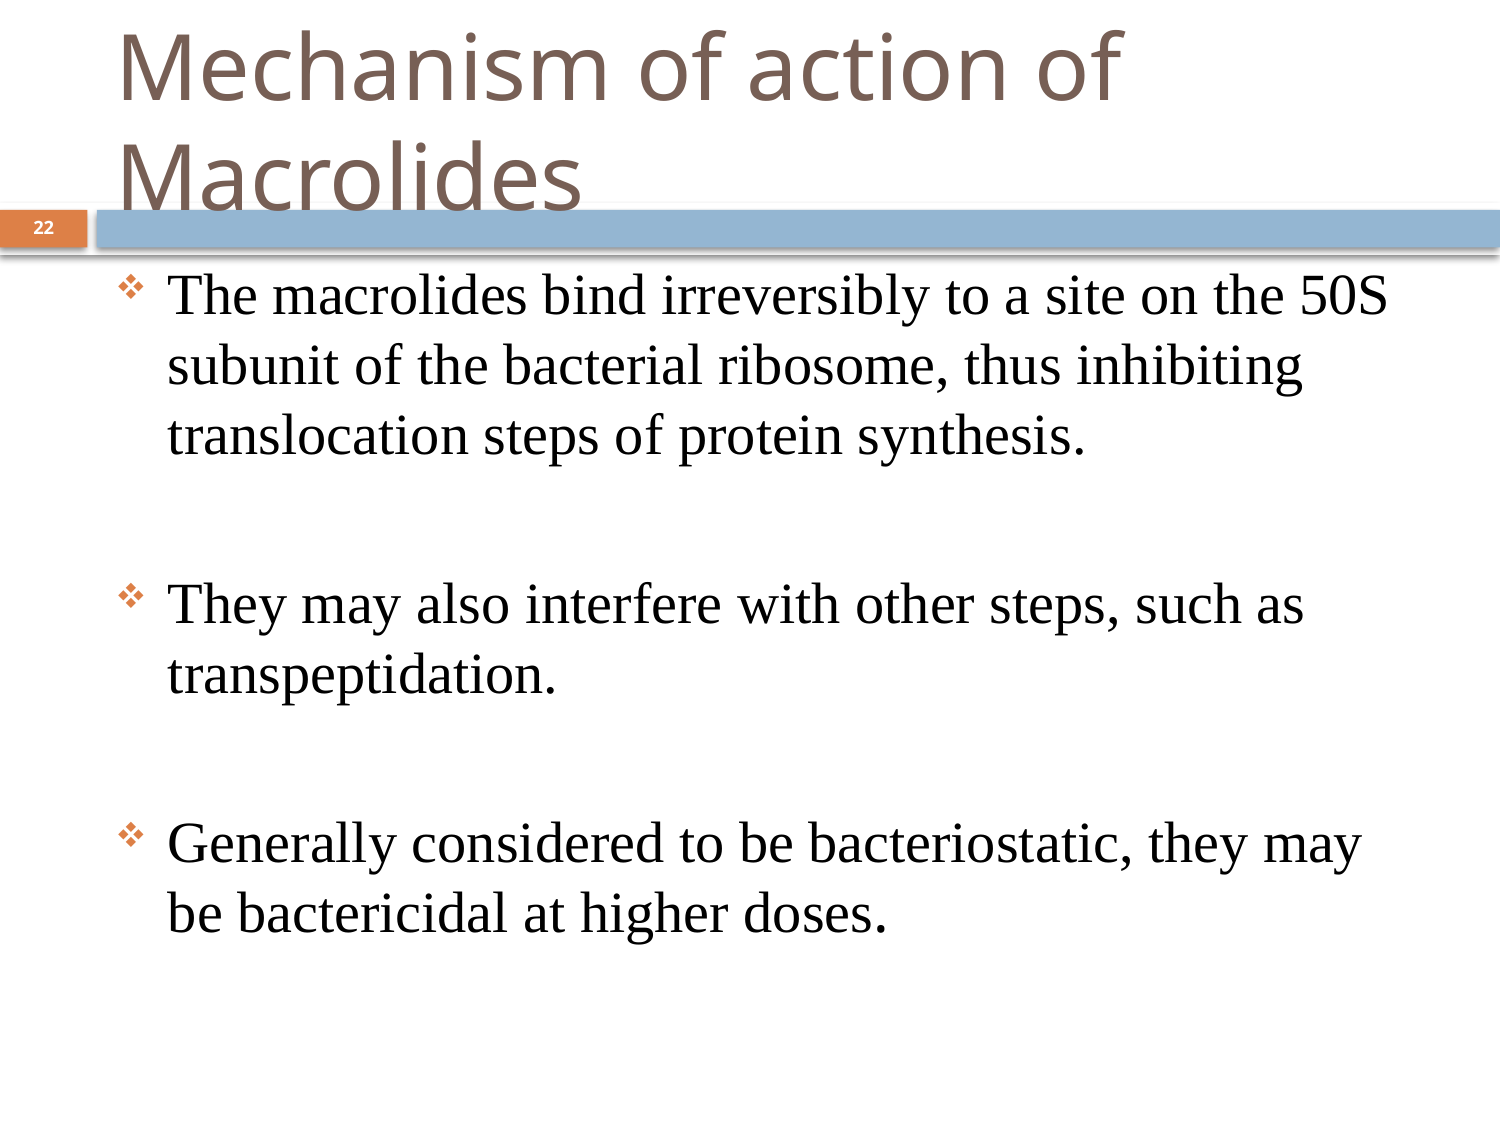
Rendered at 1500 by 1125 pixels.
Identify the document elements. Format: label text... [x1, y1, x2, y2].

slide_number 22 [0, 208, 88, 249]
title Mechanism of action of Macrolides [100, 37, 1438, 200]
list The macrolides bind irreversibly to a site on the 50S subunit of the bacterial ribosome, thus inhibiting translocation steps of protein synthesis. They may also interfere with other steps, such as transpeptidation. Generally considered to be bacteriostatic, they may be bactericidal at higher doses. [100, 248, 1438, 1000]
